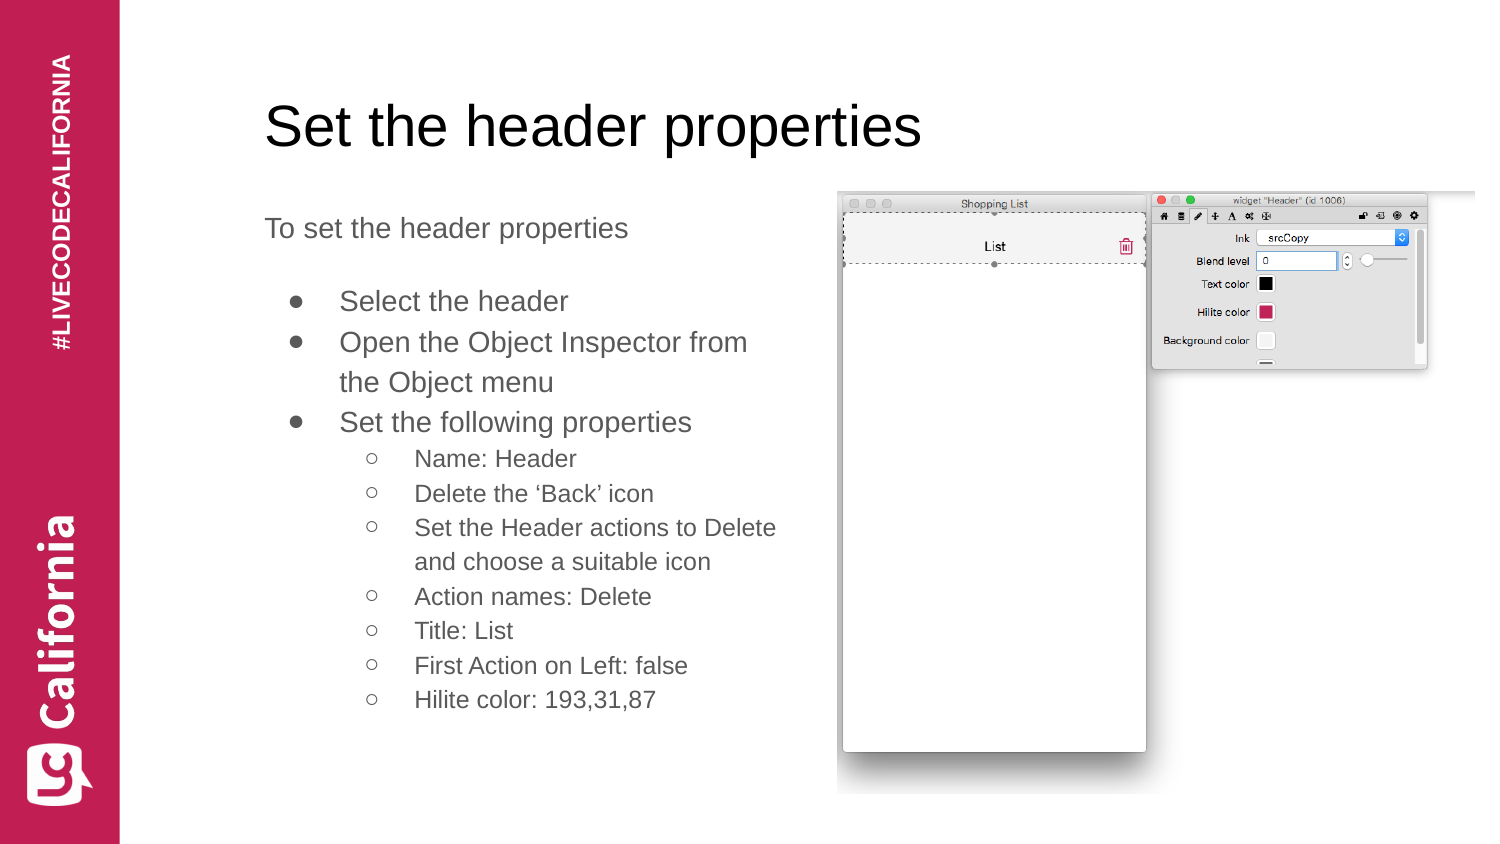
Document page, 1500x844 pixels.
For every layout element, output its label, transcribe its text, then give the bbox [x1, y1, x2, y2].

title Set the header properties [249, 72, 1417, 167]
picture [837, 191, 1476, 795]
picture [0, 0, 120, 844]
list To set the header properties Select the header Open the Object Inspector from the Object menu Set the following properties Name: Header Delete the ‘Back’ icon Set the Header actions to Delete and choose a suitable icon Action names: Delete Title: List First Action on Left: false Hilite color: 193,31,87 [249, 189, 813, 750]
